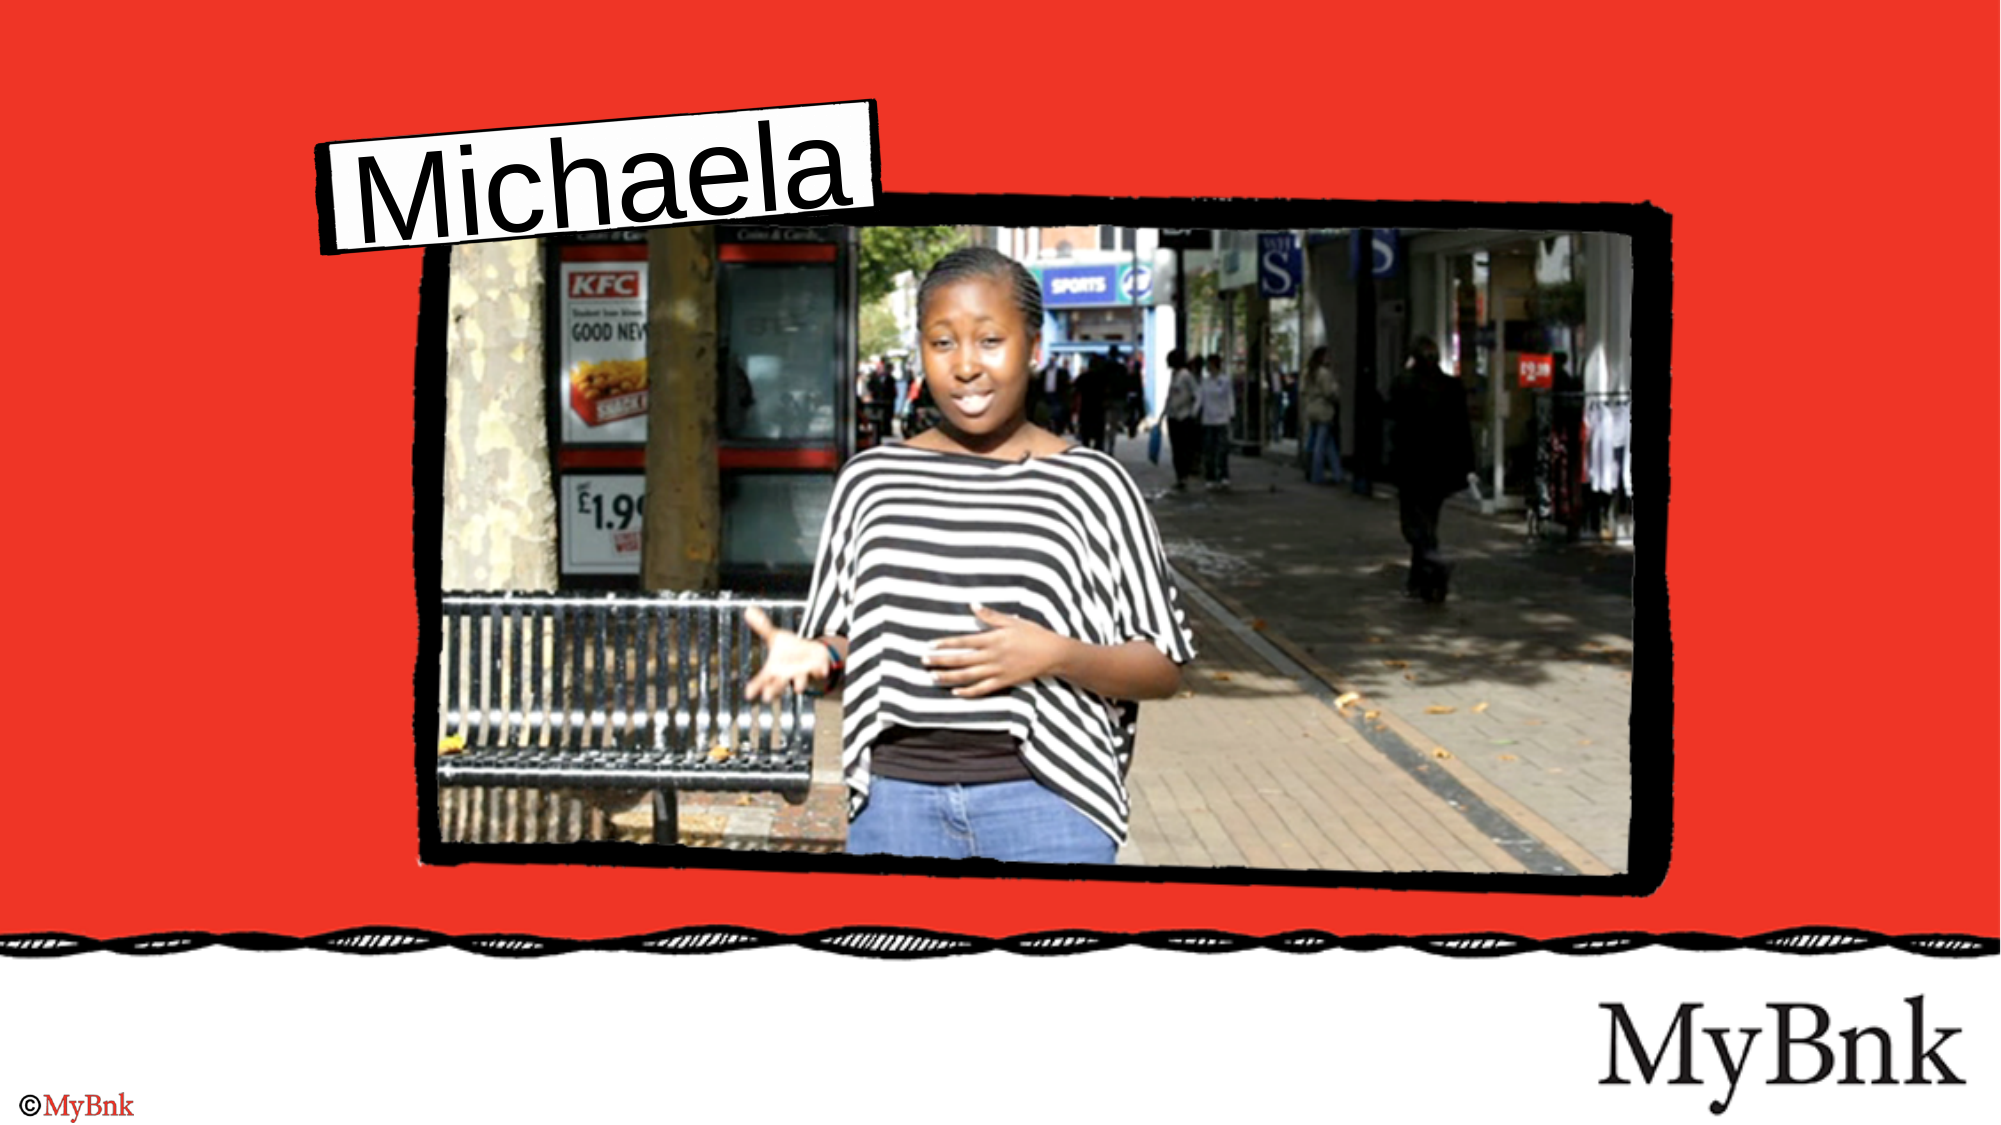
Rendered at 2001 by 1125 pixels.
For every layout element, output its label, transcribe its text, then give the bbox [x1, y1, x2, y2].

text_box Michaela [330, 70, 863, 114]
picture [0, 0, 2001, 1125]
